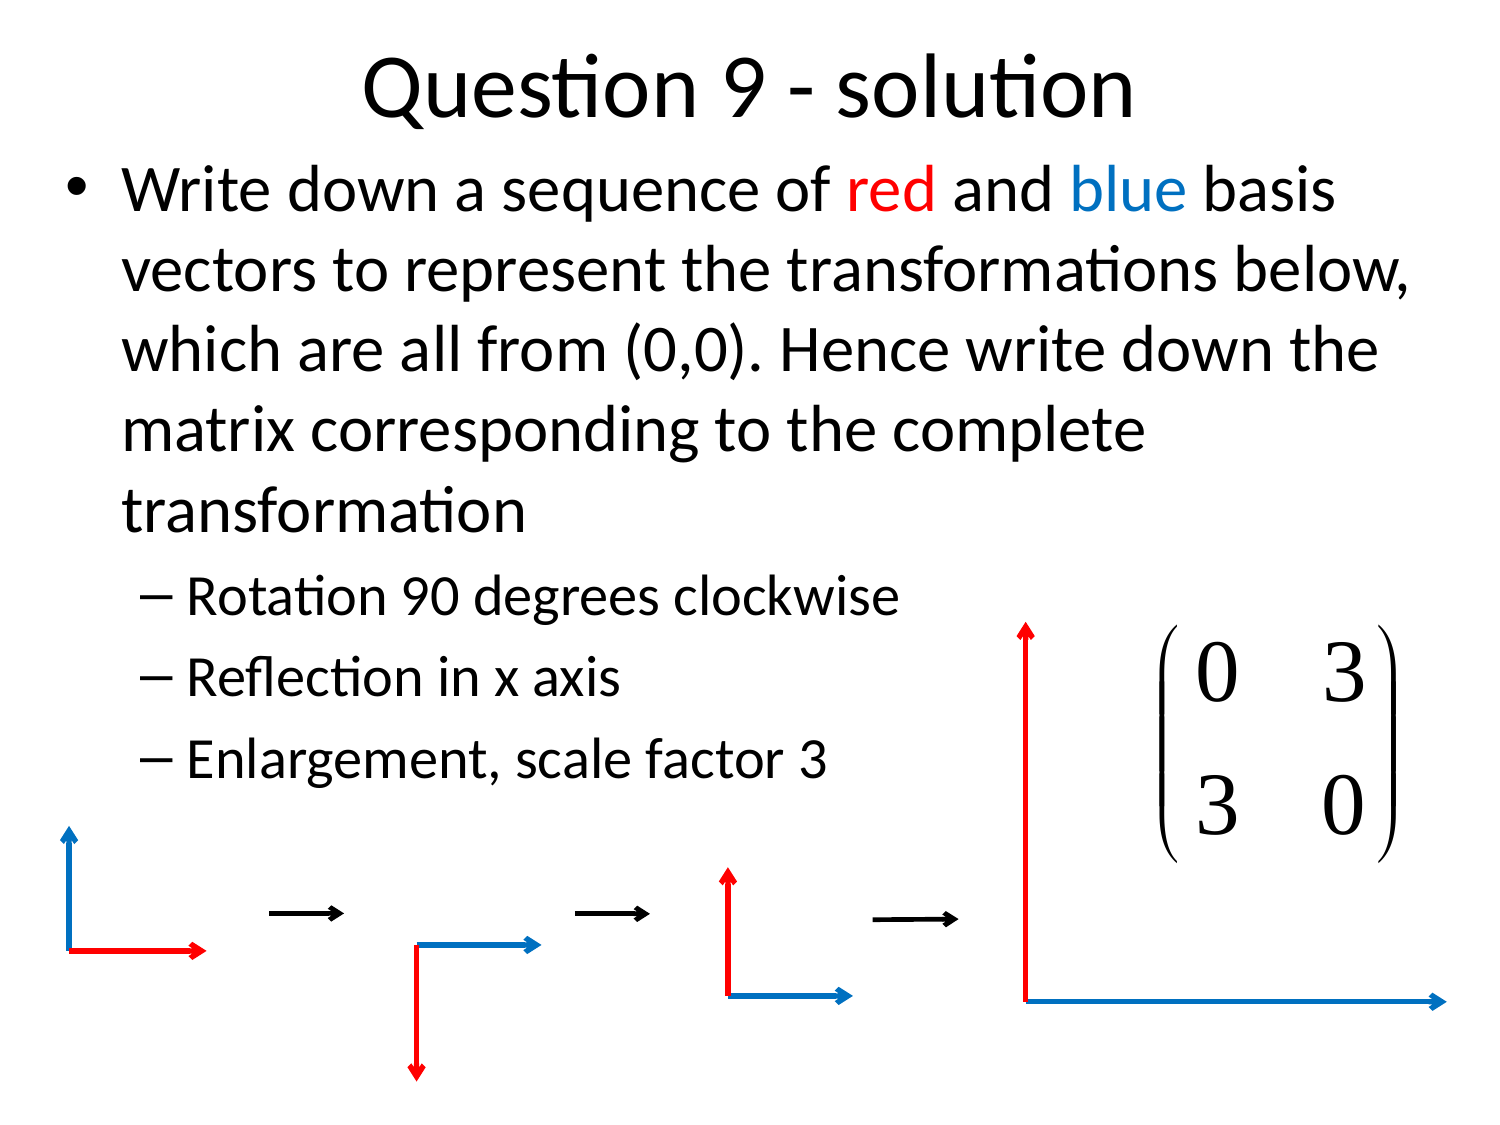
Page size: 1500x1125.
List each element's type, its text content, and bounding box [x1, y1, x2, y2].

title Question 9 - solution [75, 0, 1425, 137]
list Write down a sequence of red and blue basis vectors to represent the transformations below, which are all from (0,0). Hence write down the matrix corresponding to the complete transformation Rotation 90 degrees clockwise Reflection in x axis Enlargement, scale factor 3 [50, 137, 1438, 880]
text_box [1141, 610, 1424, 879]
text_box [1046, 600, 1427, 1023]
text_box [410, 950, 548, 1077]
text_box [725, 868, 855, 995]
